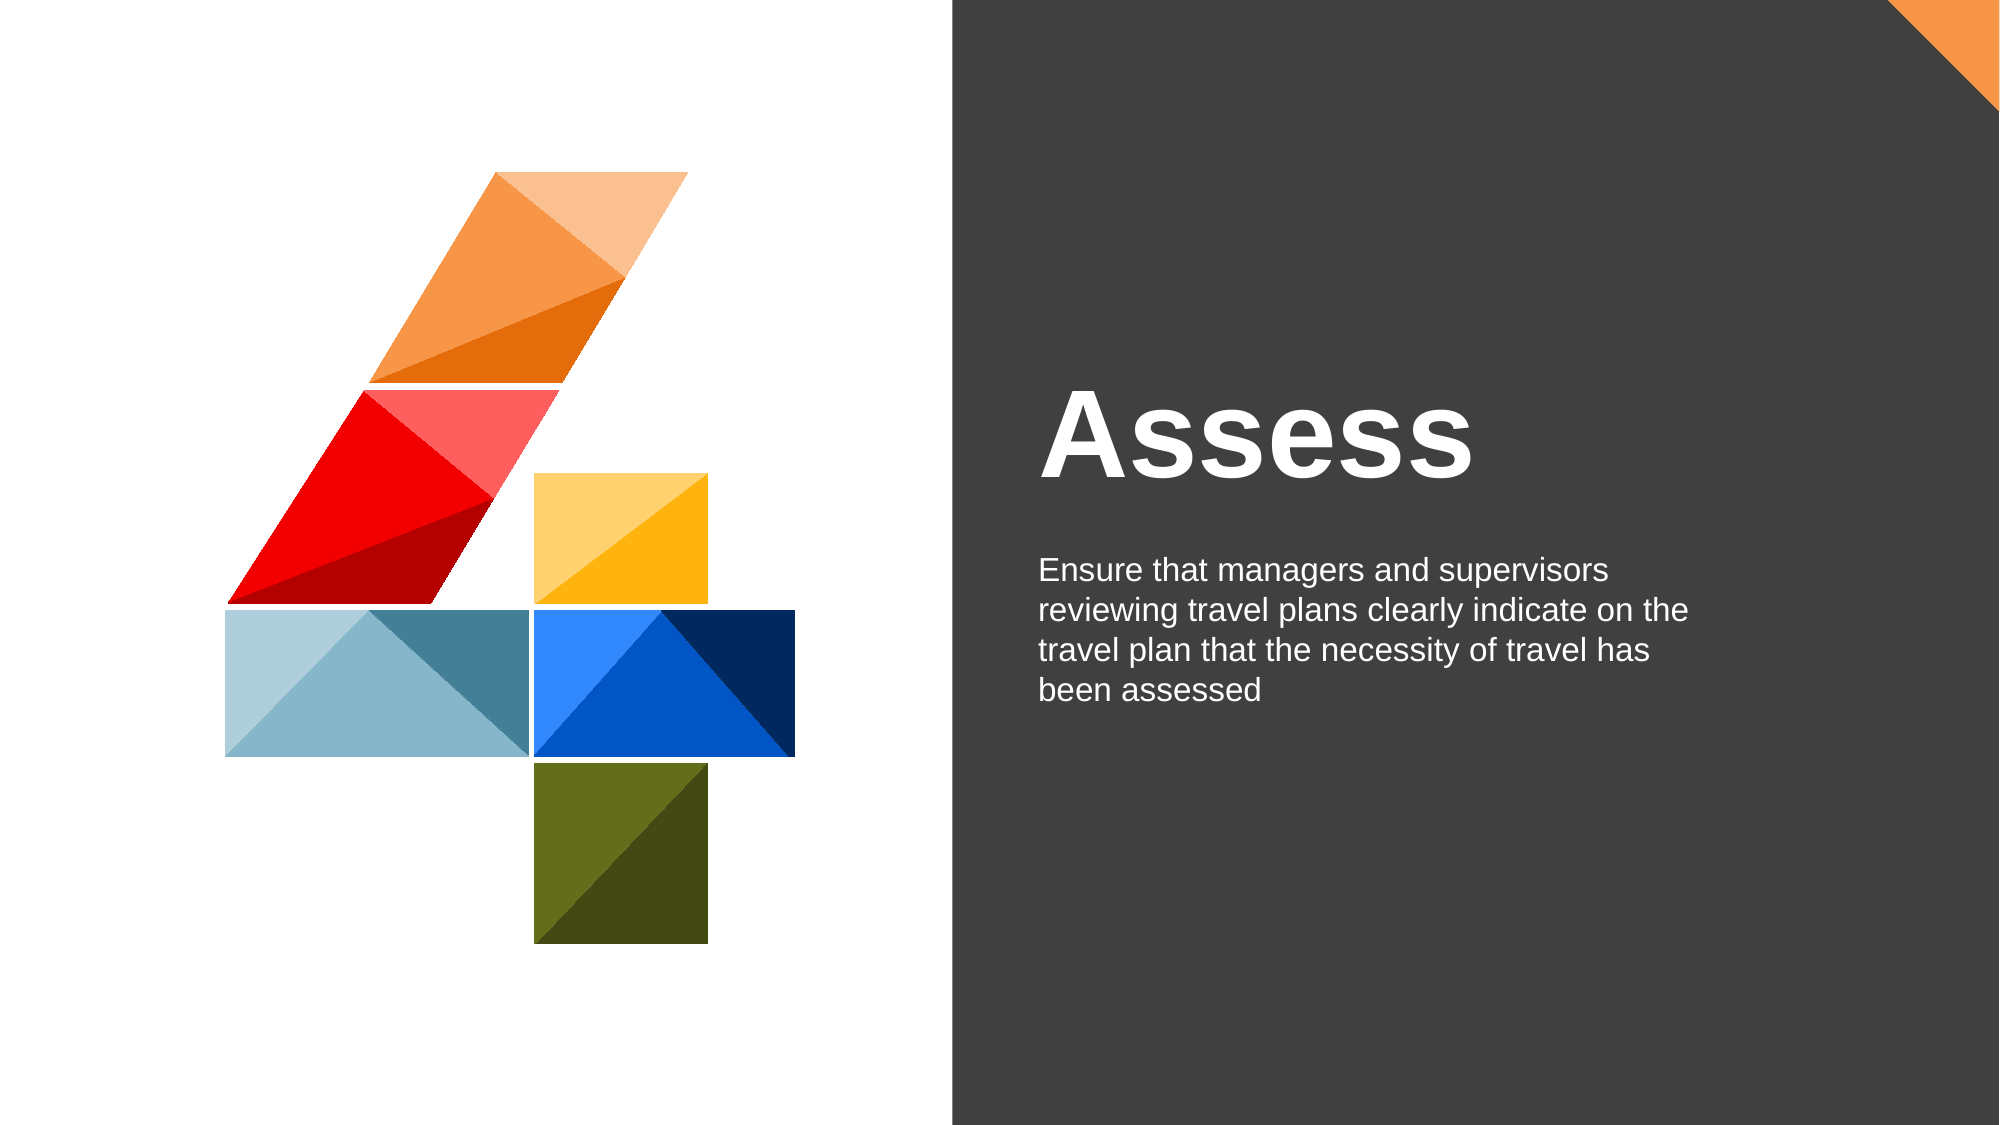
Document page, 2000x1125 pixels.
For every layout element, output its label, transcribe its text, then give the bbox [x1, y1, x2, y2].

text_box Assess [1023, 181, 1898, 510]
text_box Ensure that managers and supervisors reviewing travel plans clearly indicate on the travel plan that the necessity of travel has been assessed [1023, 541, 1744, 716]
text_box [225, 172, 795, 944]
